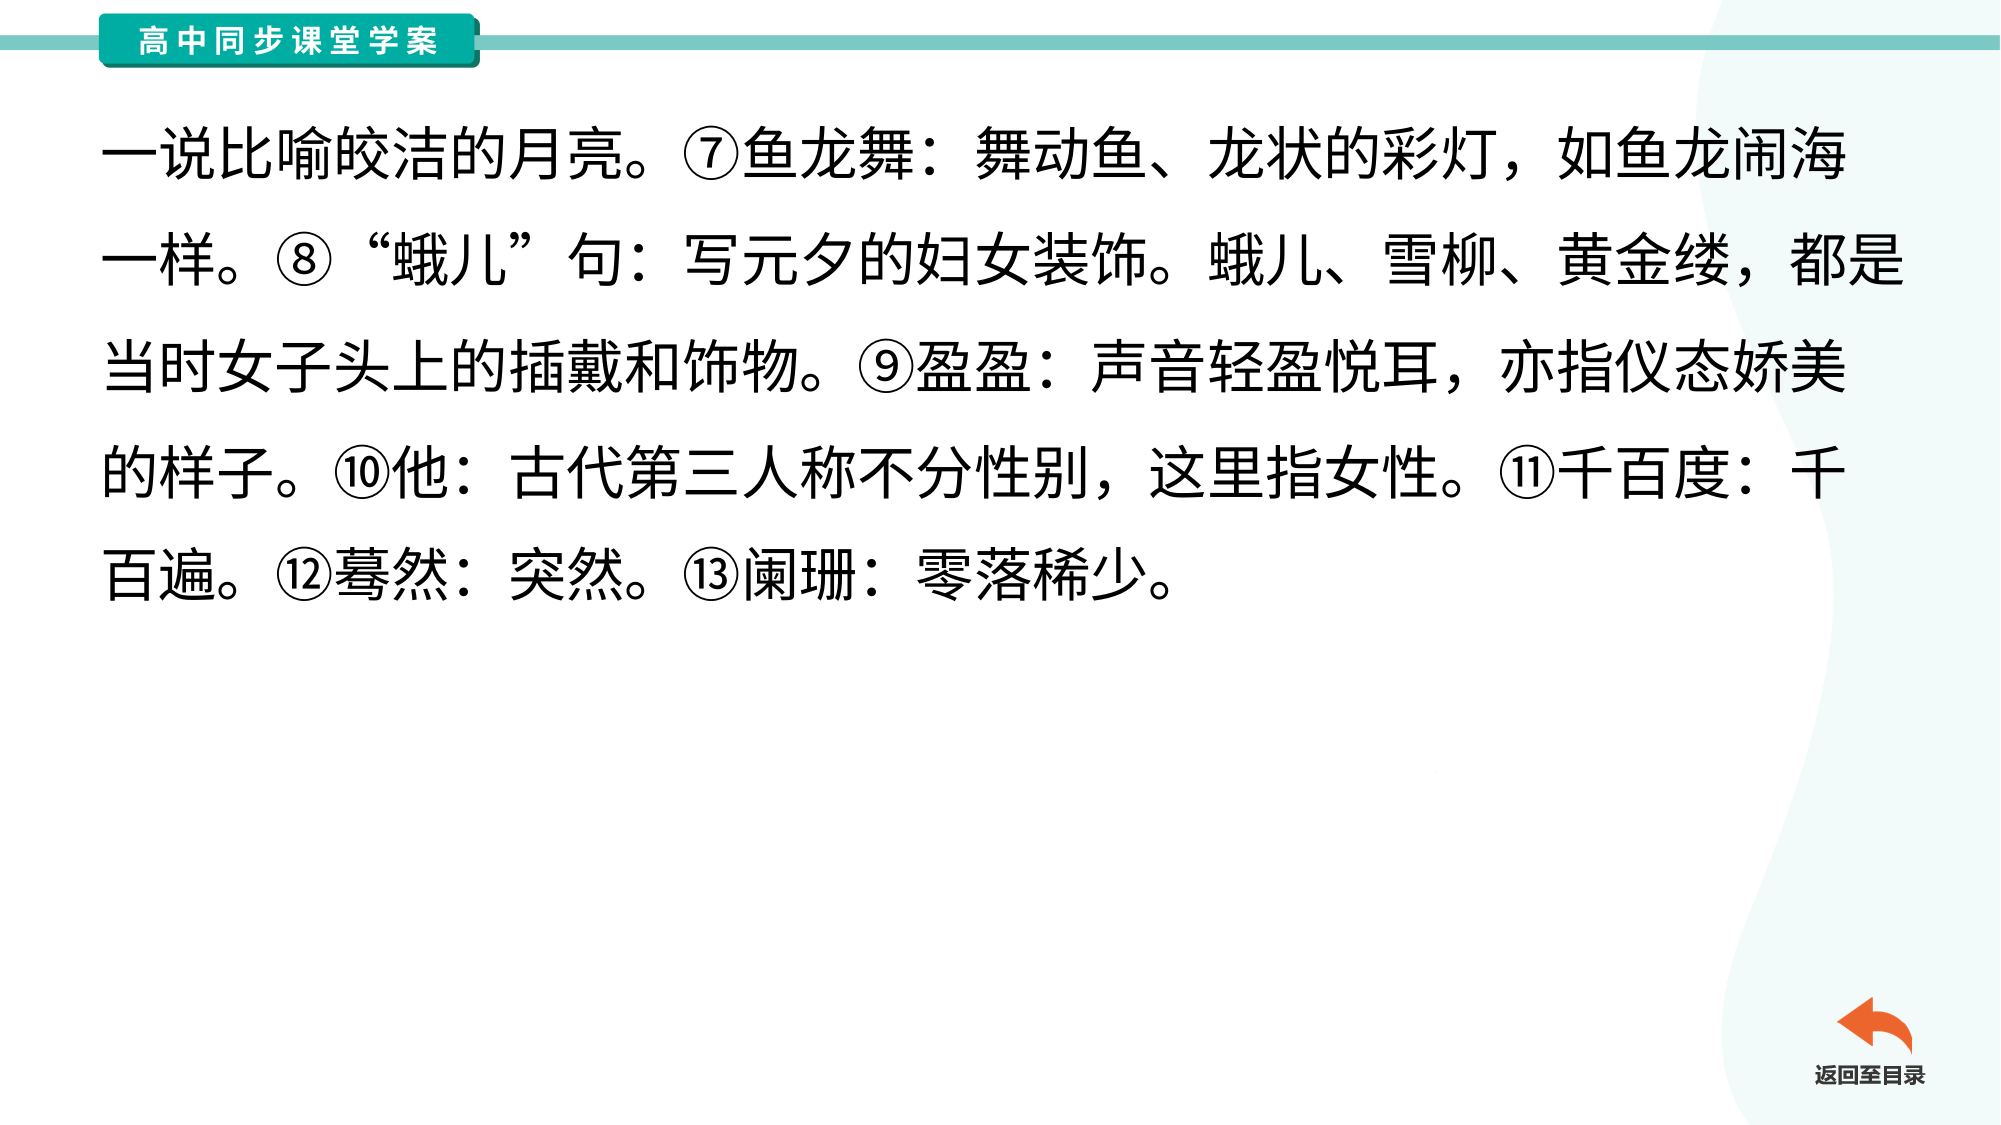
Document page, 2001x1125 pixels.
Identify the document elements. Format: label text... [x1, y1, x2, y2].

picture [0, 0, 2000, 1125]
text_box 一说比喻皎洁的月亮。⑦鱼龙舞：舞动鱼、龙状的彩灯，如鱼龙闹海 一样。⑧“蛾儿”句：写元夕的妇女装饰。蛾儿、雪柳、黄金缕，都是 当时女子头上的插戴和饰物。⑨盈盈：声音轻盈悦耳，亦指仪态娇美 的样子。⑩他：古代第三人称不分性别，这里指女性。⑪千百度：千 百遍。⑫蓦然：突然。⑬阑珊：零落稀少。#1 [100, 76, 1899, 597]
